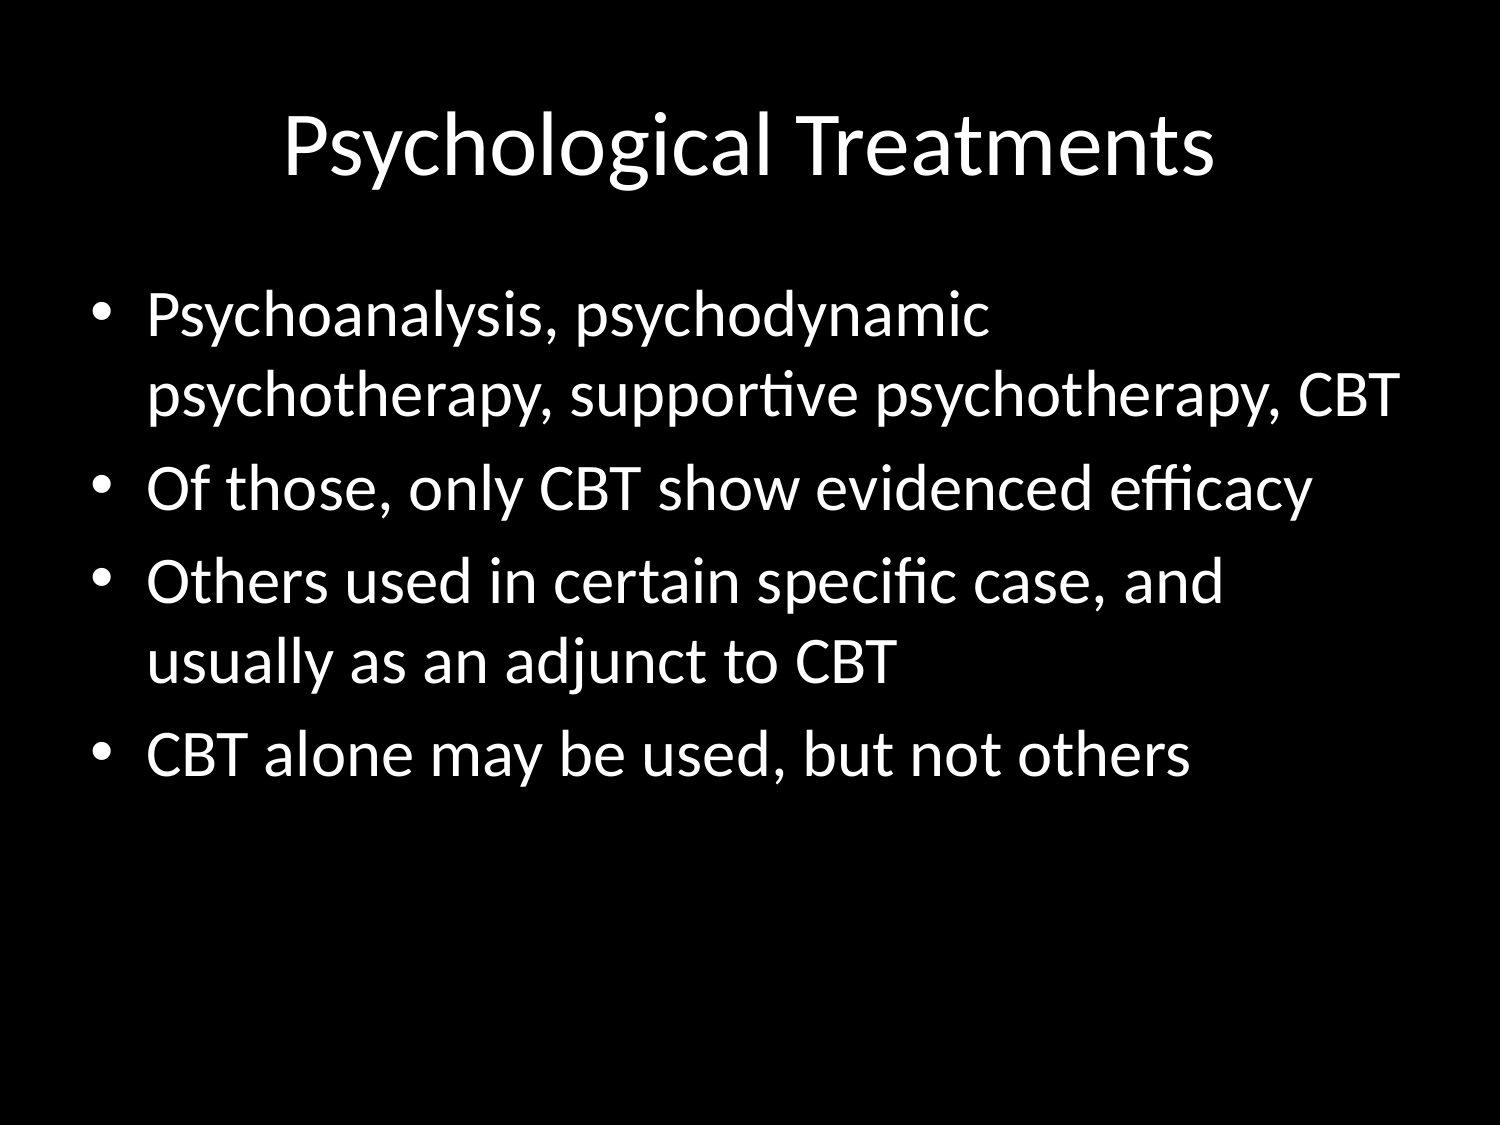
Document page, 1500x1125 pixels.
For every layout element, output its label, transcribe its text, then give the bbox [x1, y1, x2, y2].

list Psychoanalysis, psychodynamic psychotherapy, supportive psychotherapy, CBT Of those, only CBT show evidenced efficacy Others used in certain specific case, and usually as an adjunct to CBT CBT alone may be used, but not others [75, 262, 1425, 1005]
title Psychological Treatments [75, 45, 1425, 233]
